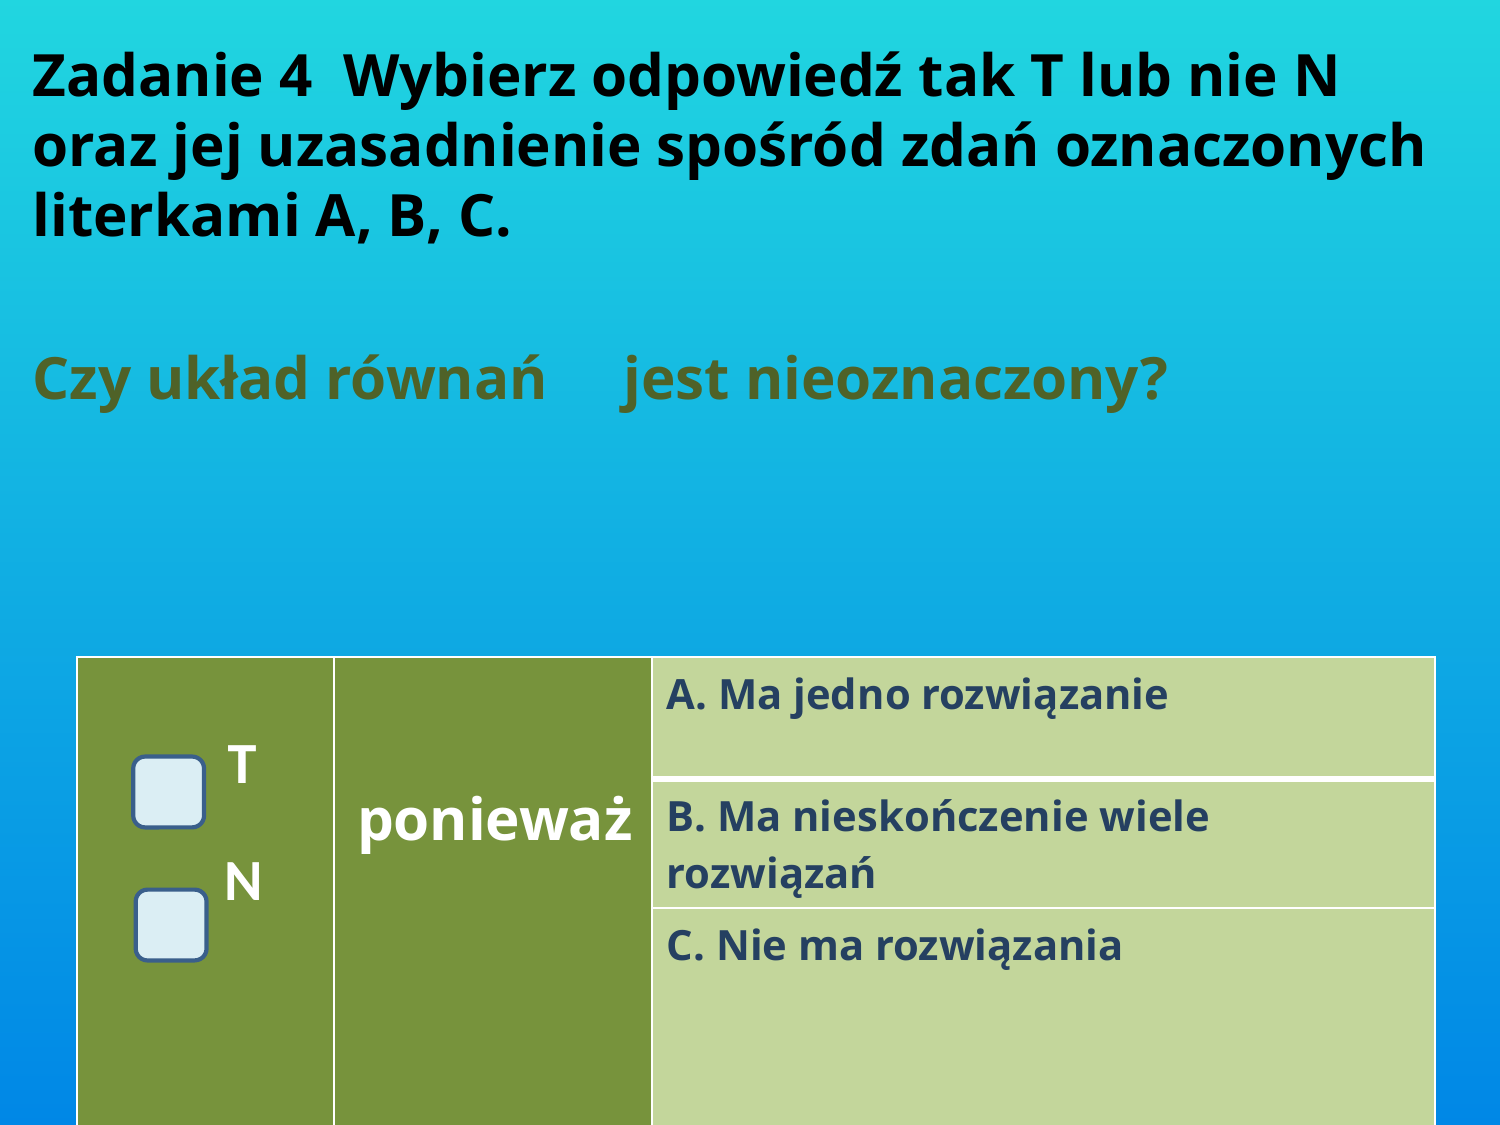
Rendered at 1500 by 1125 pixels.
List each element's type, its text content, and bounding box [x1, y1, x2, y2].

table_header A. Ma jedno rozwiązanie [653, 658, 1434, 776]
text_box [131, 754, 207, 830]
table_cell B. Ma nieskończenie wiele rozwiązań [653, 782, 1434, 907]
table_header T N [78, 658, 333, 1125]
table_header ponieważ [335, 658, 651, 1125]
table_cell C. Nie ma rozwiązania [653, 909, 1434, 1125]
text_box [133, 887, 209, 963]
